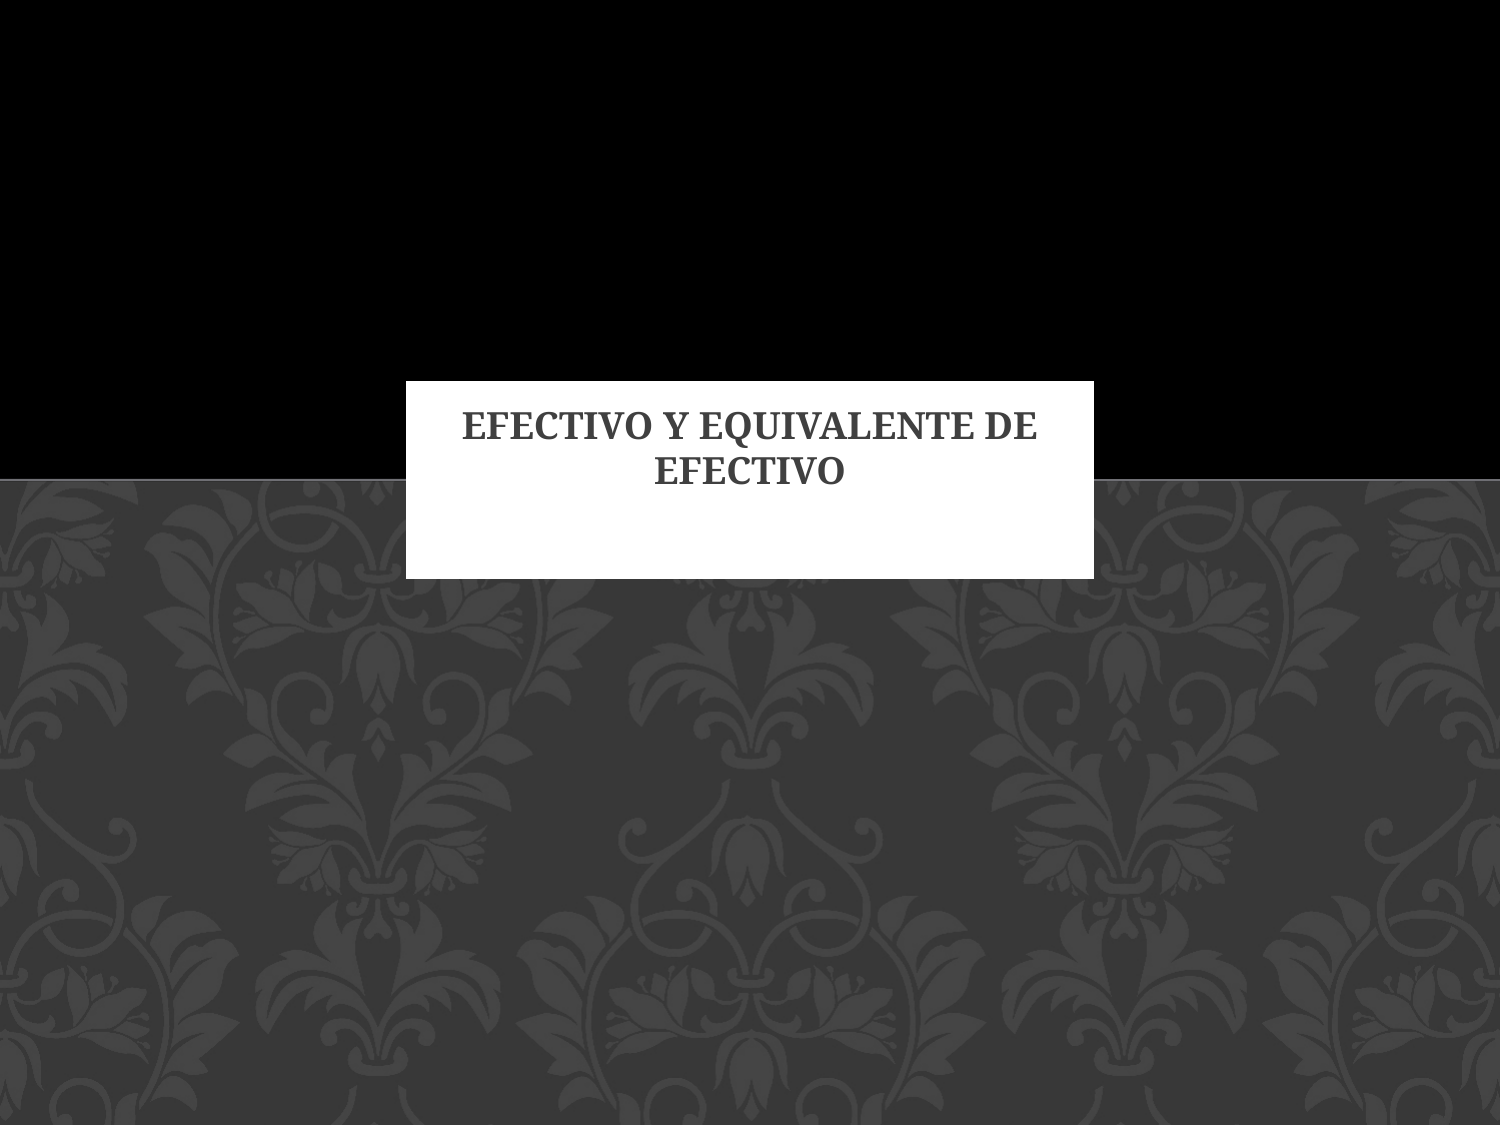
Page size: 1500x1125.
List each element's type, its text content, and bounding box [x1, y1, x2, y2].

title Efectivo y equivalente de efectivo [415, 387, 1085, 498]
